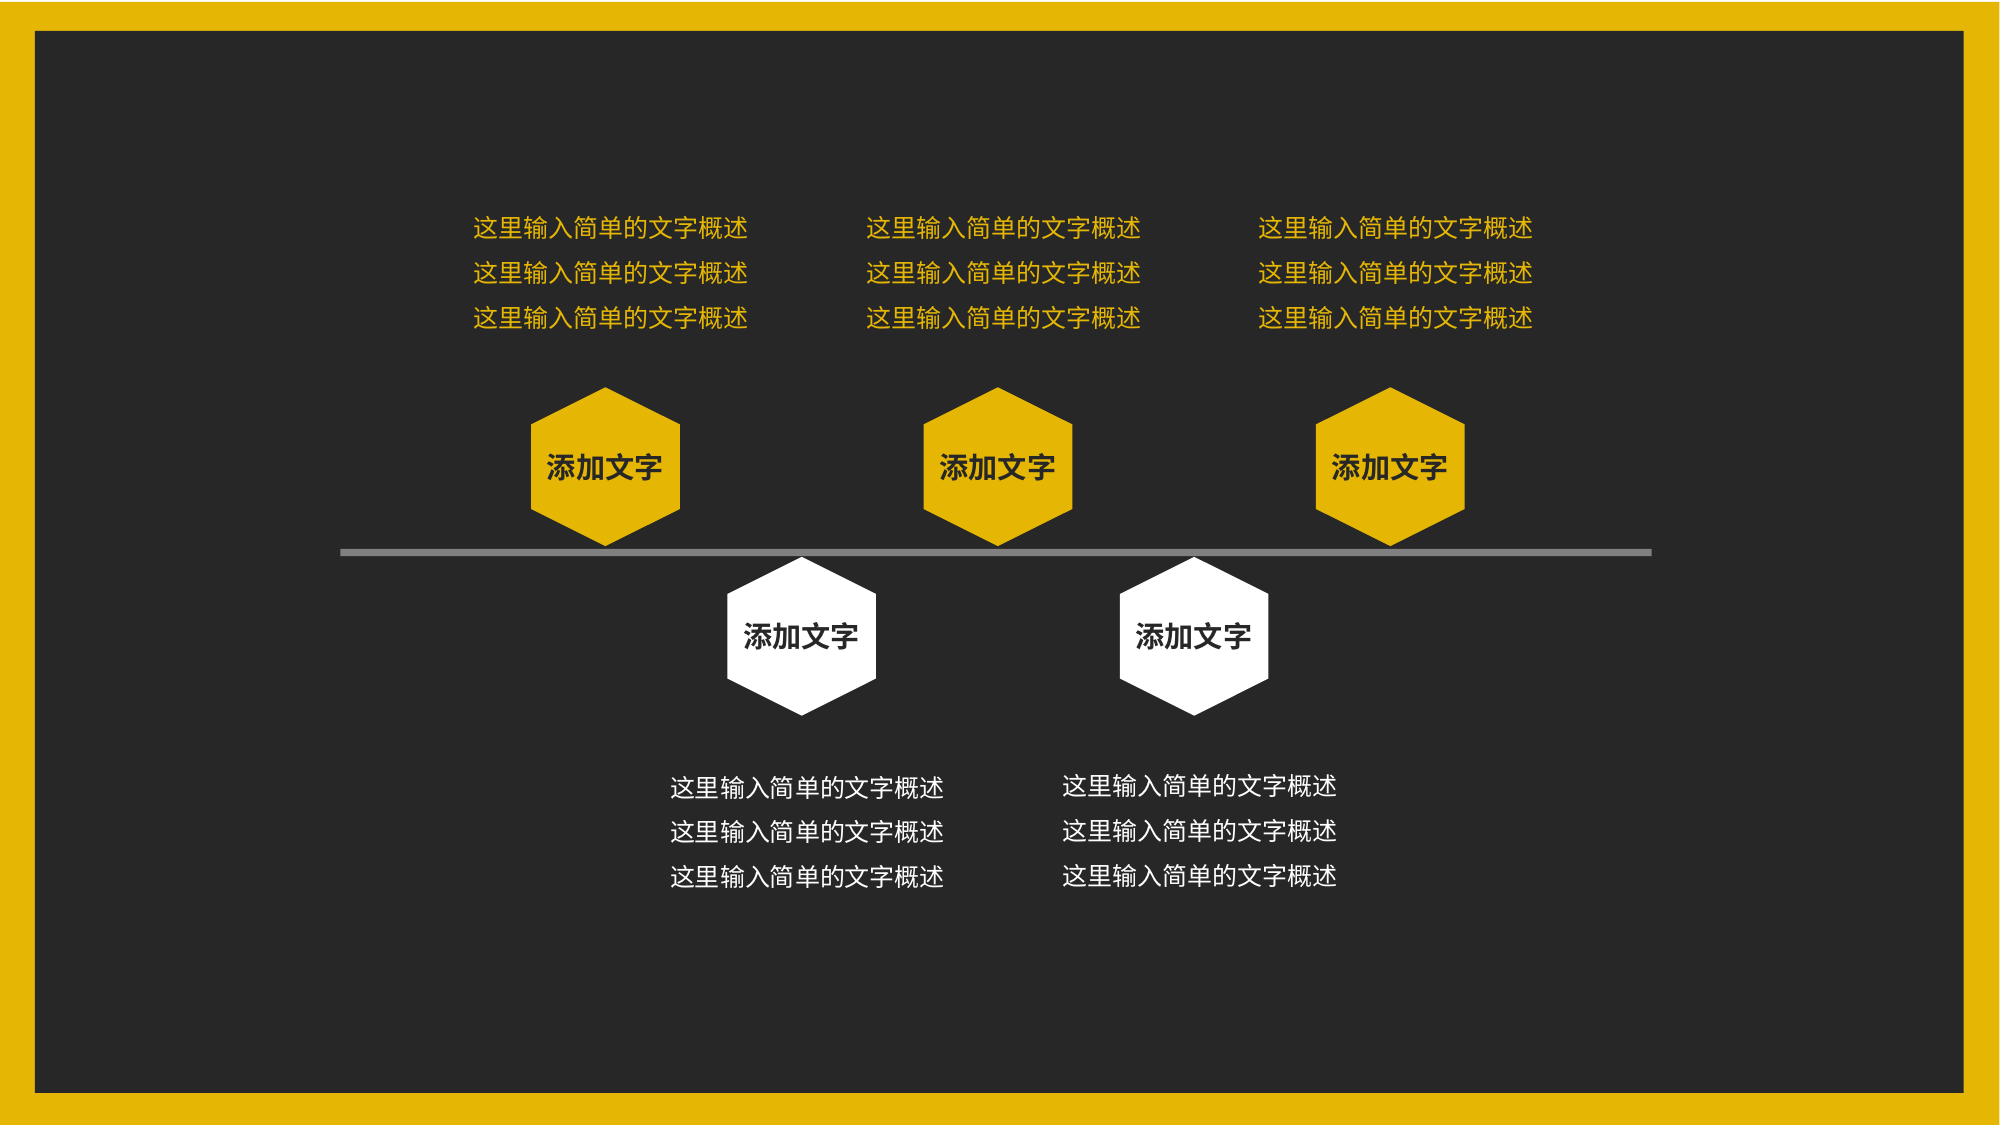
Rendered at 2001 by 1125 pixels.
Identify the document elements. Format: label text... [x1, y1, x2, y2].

text_box 这里输入简单的文字概述 这里输入简单的文字概述 这里输入简单的文字概述 [1232, 190, 1549, 340]
text_box 这里输入简单的文字概述 这里输入简单的文字概述 这里输入简单的文字概述 [1035, 747, 1353, 898]
text_box 添加文字 [1119, 556, 1269, 716]
text_box 这里输入简单的文字概述 这里输入简单的文字概述 这里输入简单的文字概述 [643, 749, 960, 900]
text_box 添加文字 [1315, 387, 1465, 547]
text_box [340, 548, 1652, 557]
text_box 添加文字 [531, 387, 680, 547]
text_box 添加文字 [923, 387, 1073, 547]
text_box 添加文字 [727, 556, 876, 716]
text_box 这里输入简单的文字概述 这里输入简单的文字概述 这里输入简单的文字概述 [839, 190, 1157, 340]
text_box 这里输入简单的文字概述 这里输入简单的文字概述 这里输入简单的文字概述 [447, 190, 764, 340]
